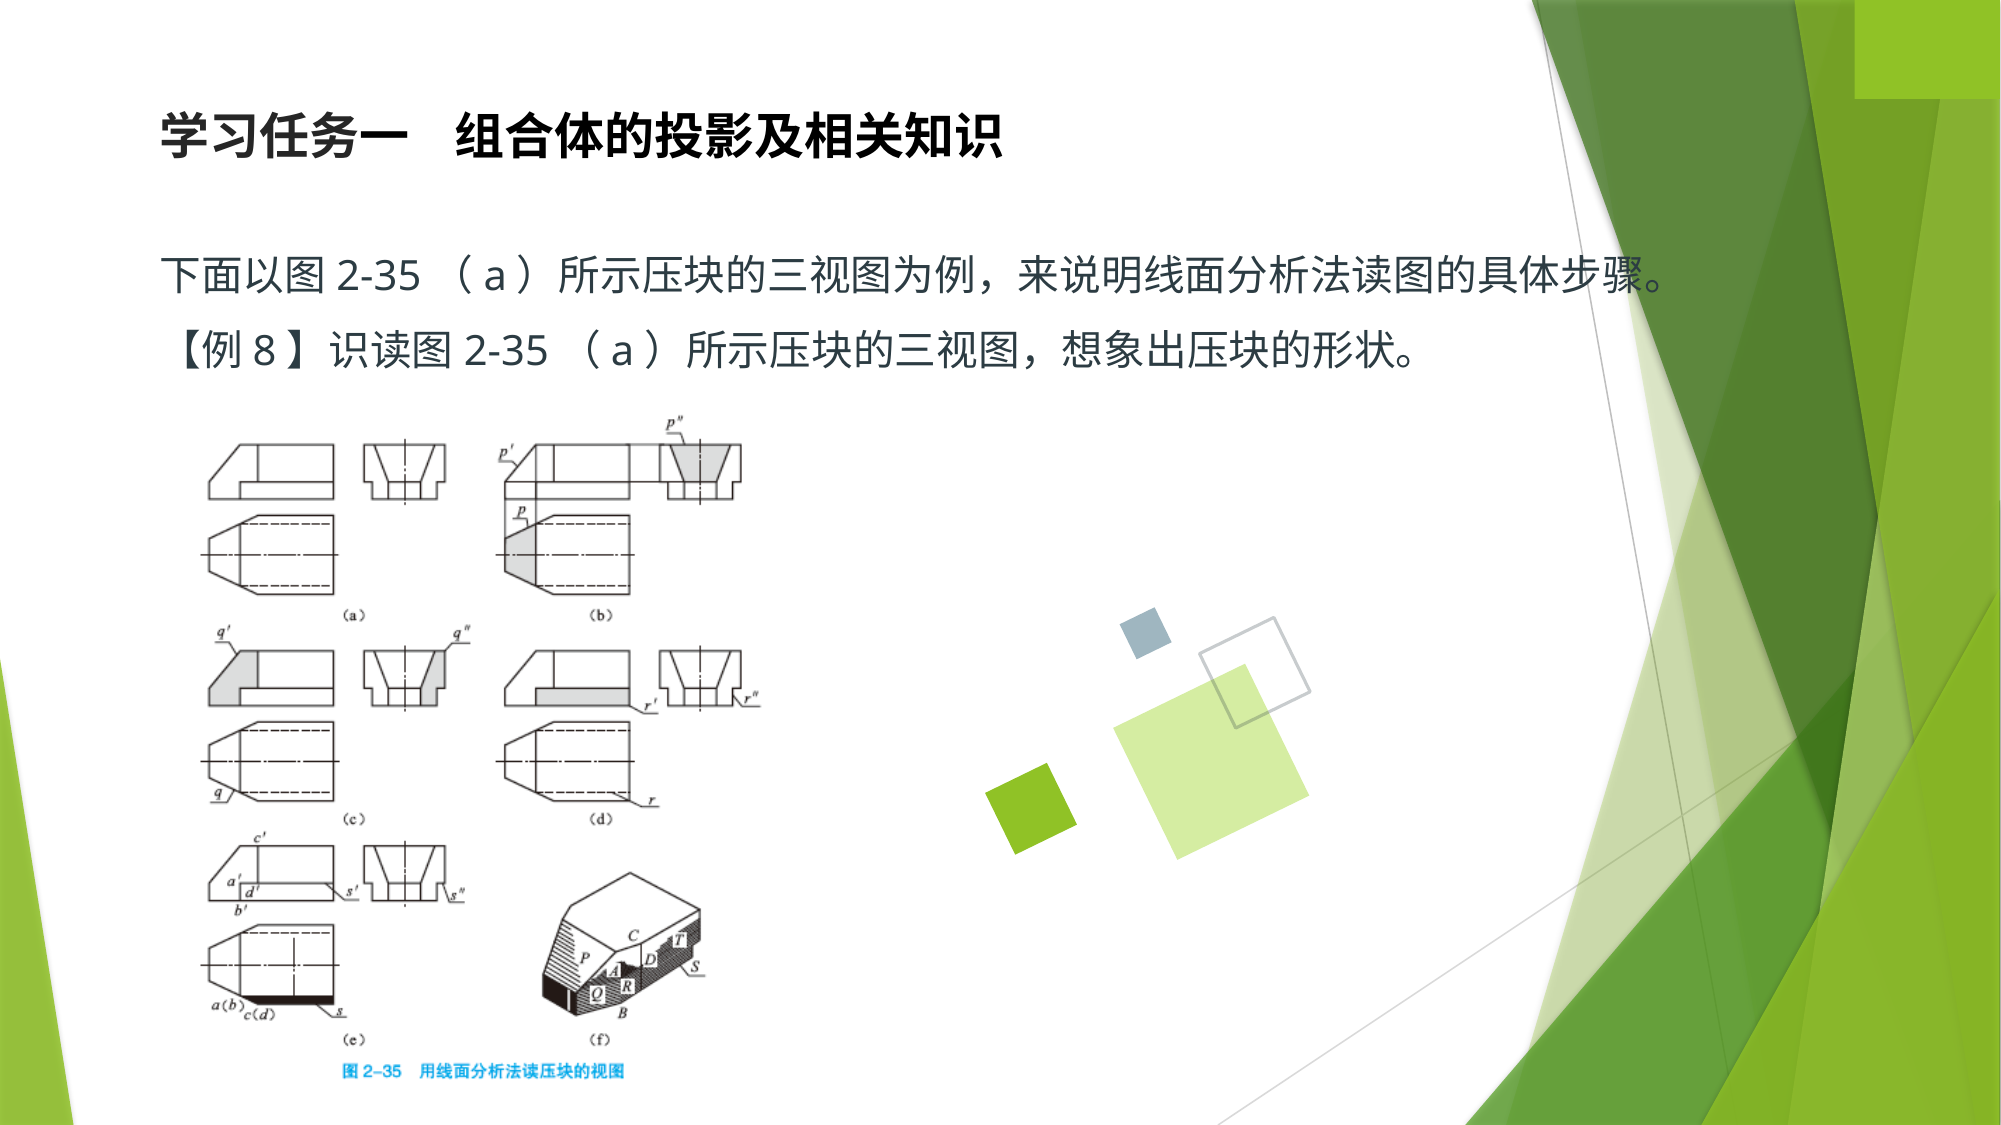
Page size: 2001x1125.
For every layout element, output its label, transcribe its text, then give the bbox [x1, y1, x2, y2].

text_box 学习任务一 组合体的投影及相关知识 [144, 85, 1856, 216]
picture [174, 404, 785, 1088]
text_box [981, 605, 1316, 866]
text_box 下面以图2-35（a）所示压块的三视图为例，来说明线面分析法读图的具体步骤。 【例8】识读图2-35（a）所示压块的三视图，想象出压块的形状。 [144, 216, 1697, 381]
text_box [1853, 0, 2000, 100]
